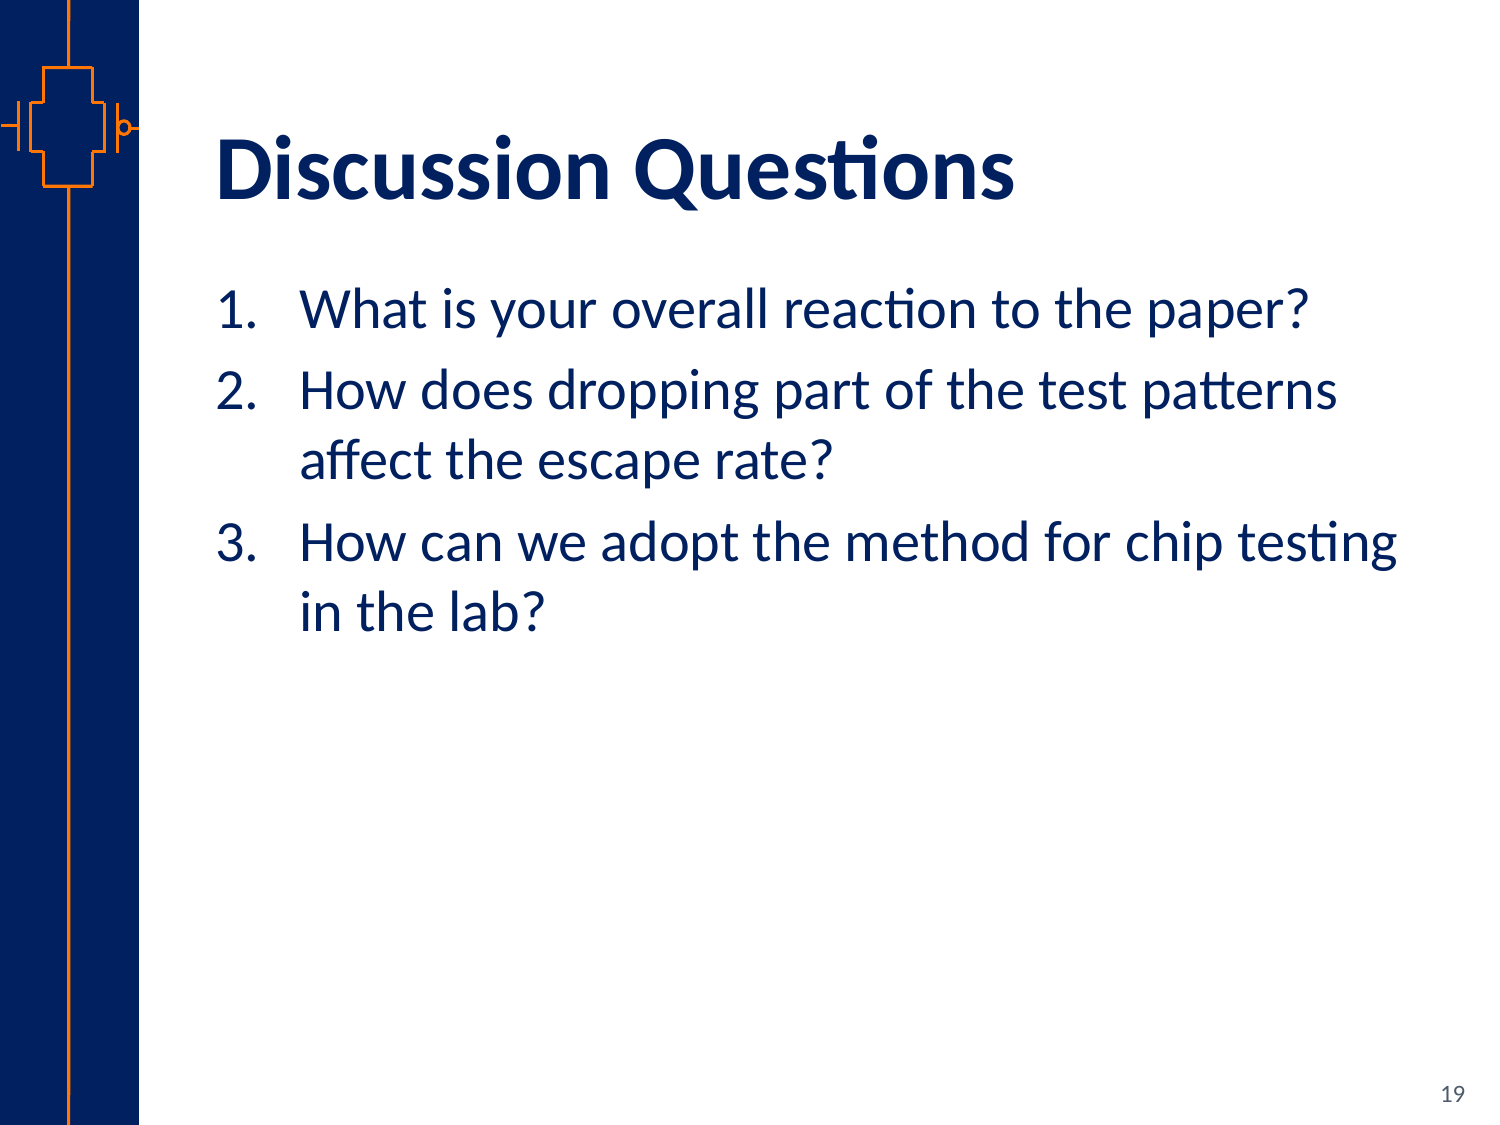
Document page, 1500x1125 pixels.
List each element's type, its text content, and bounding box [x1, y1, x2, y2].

slide_number 19 [1425, 1062, 1488, 1123]
title Discussion Questions [200, 37, 1388, 225]
list What is your overall reaction to the paper? How does dropping part of the test patterns affect the escape rate? How can we adopt the method for chip testing in the lab? [200, 262, 1425, 988]
